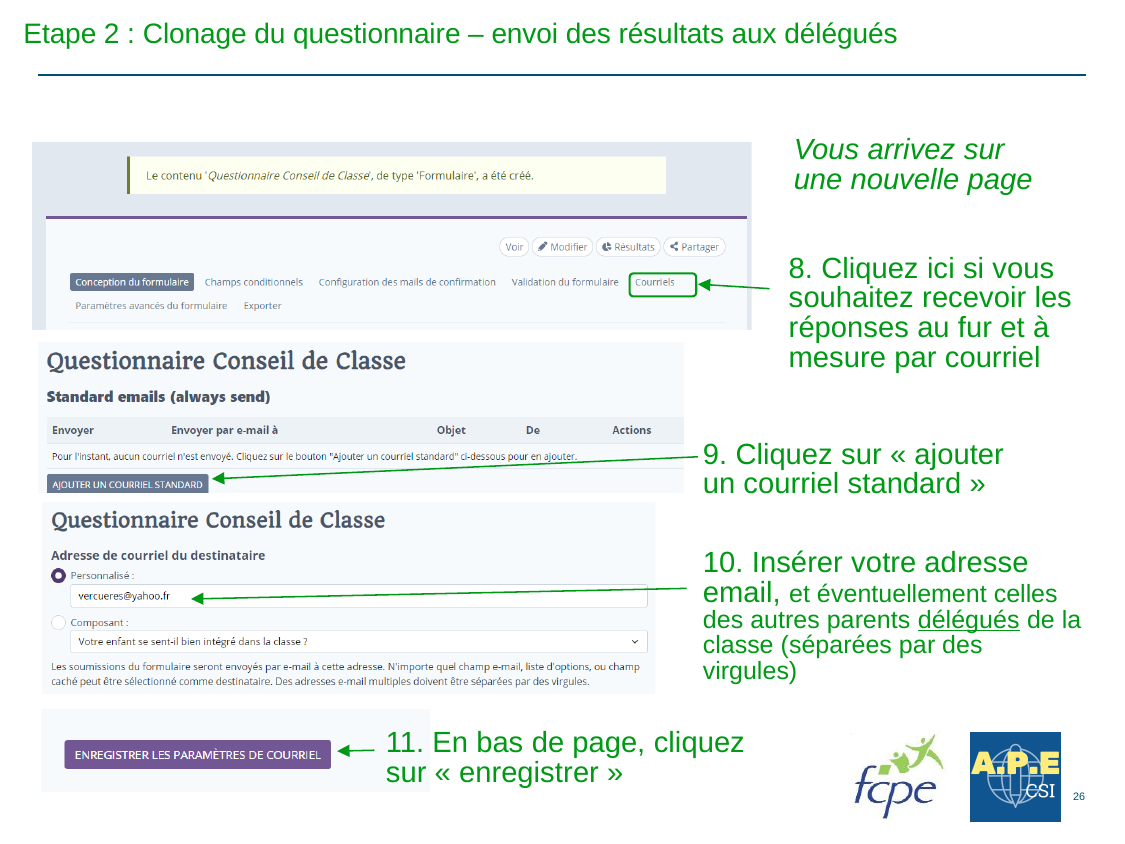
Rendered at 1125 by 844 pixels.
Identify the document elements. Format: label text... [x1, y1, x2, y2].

slide_number 26 [1060, 791, 1086, 813]
picture [41, 708, 430, 792]
text_box 9. Cliquez sur « ajouter un courriel standard » [702, 440, 1016, 500]
list Etape 2 : Clonage du questionnaire – envoi des résultats aux délégués [23, 15, 978, 67]
picture [31, 142, 752, 330]
text_box 11. En bas de page, cliquez sur « enregistrer » [435, 728, 789, 789]
picture [970, 732, 1061, 822]
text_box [697, 283, 770, 289]
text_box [211, 456, 699, 480]
text_box Vous arrivez sur une nouvelle page [778, 128, 1059, 203]
text_box 10. Insérer votre adresse email, et éventuellement celles des autres parents délégués de la classe (séparées par des virgules) [702, 548, 1083, 685]
picture [38, 342, 684, 493]
text_box 8. Cliquez ici si vous souhaitez recevoir les réponses au fur et à mesure par courriel [788, 254, 1103, 374]
picture [850, 730, 947, 820]
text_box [190, 588, 687, 600]
picture [41, 502, 656, 695]
